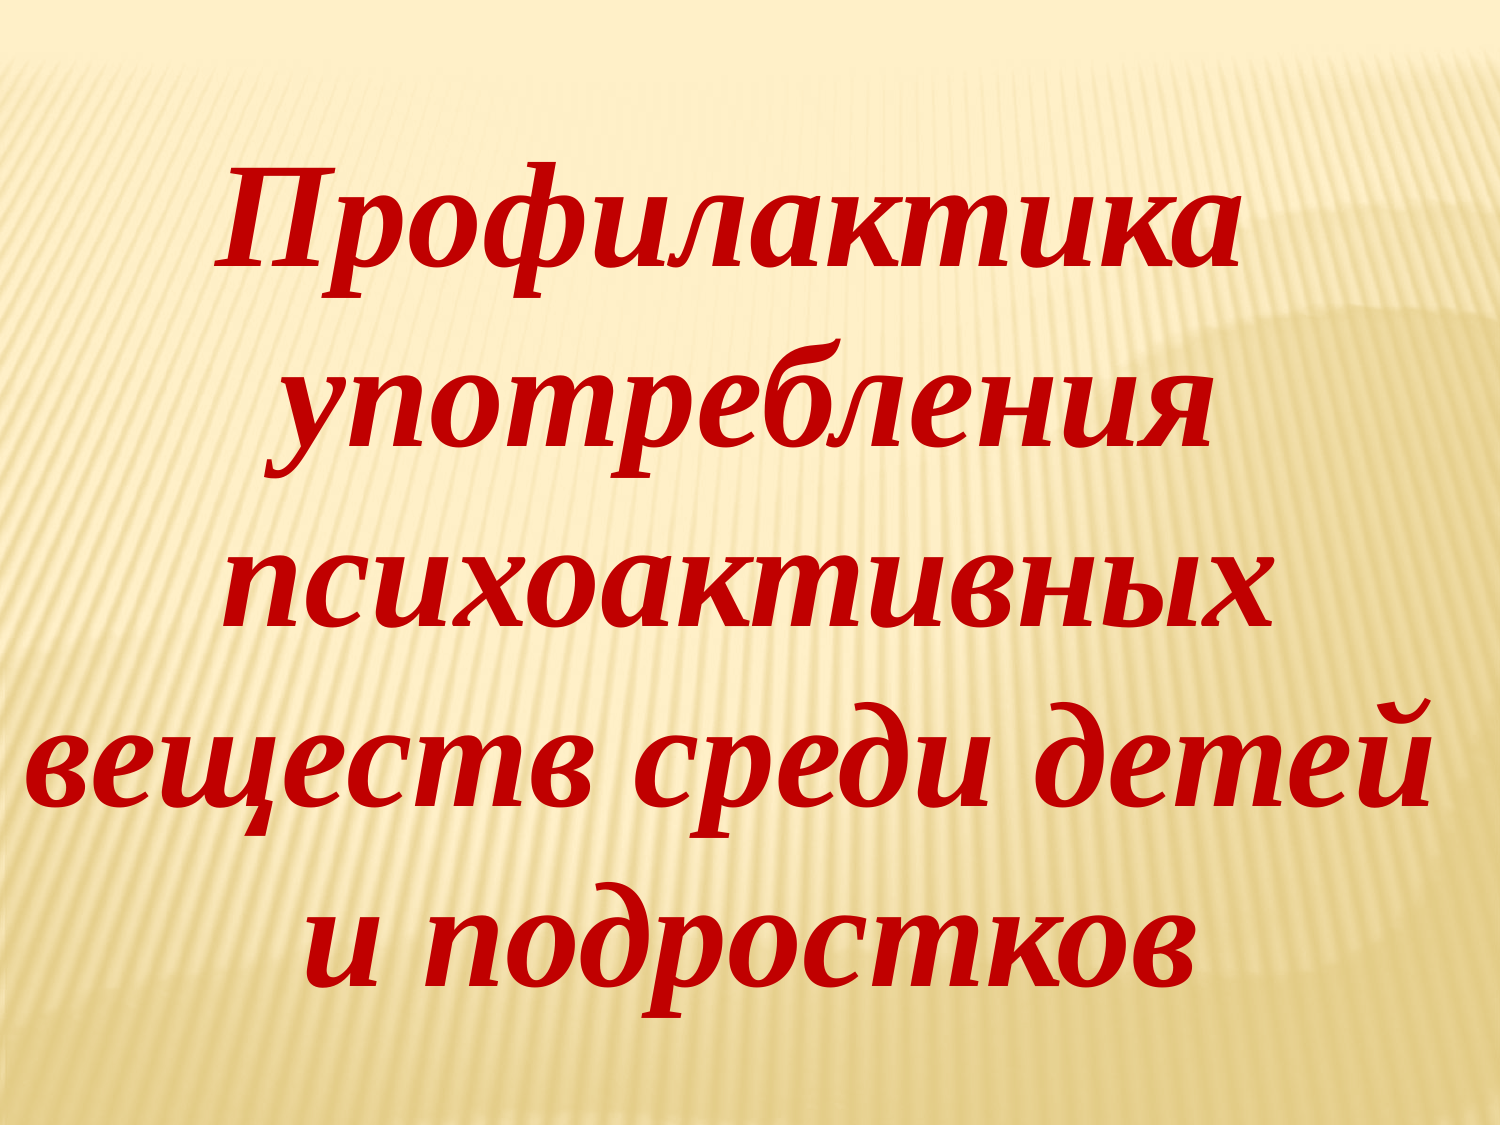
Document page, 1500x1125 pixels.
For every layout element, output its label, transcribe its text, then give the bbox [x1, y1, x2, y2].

title Профилактика употребления психоактивных веществ среди детей и подростков [0, 7, 1500, 1125]
